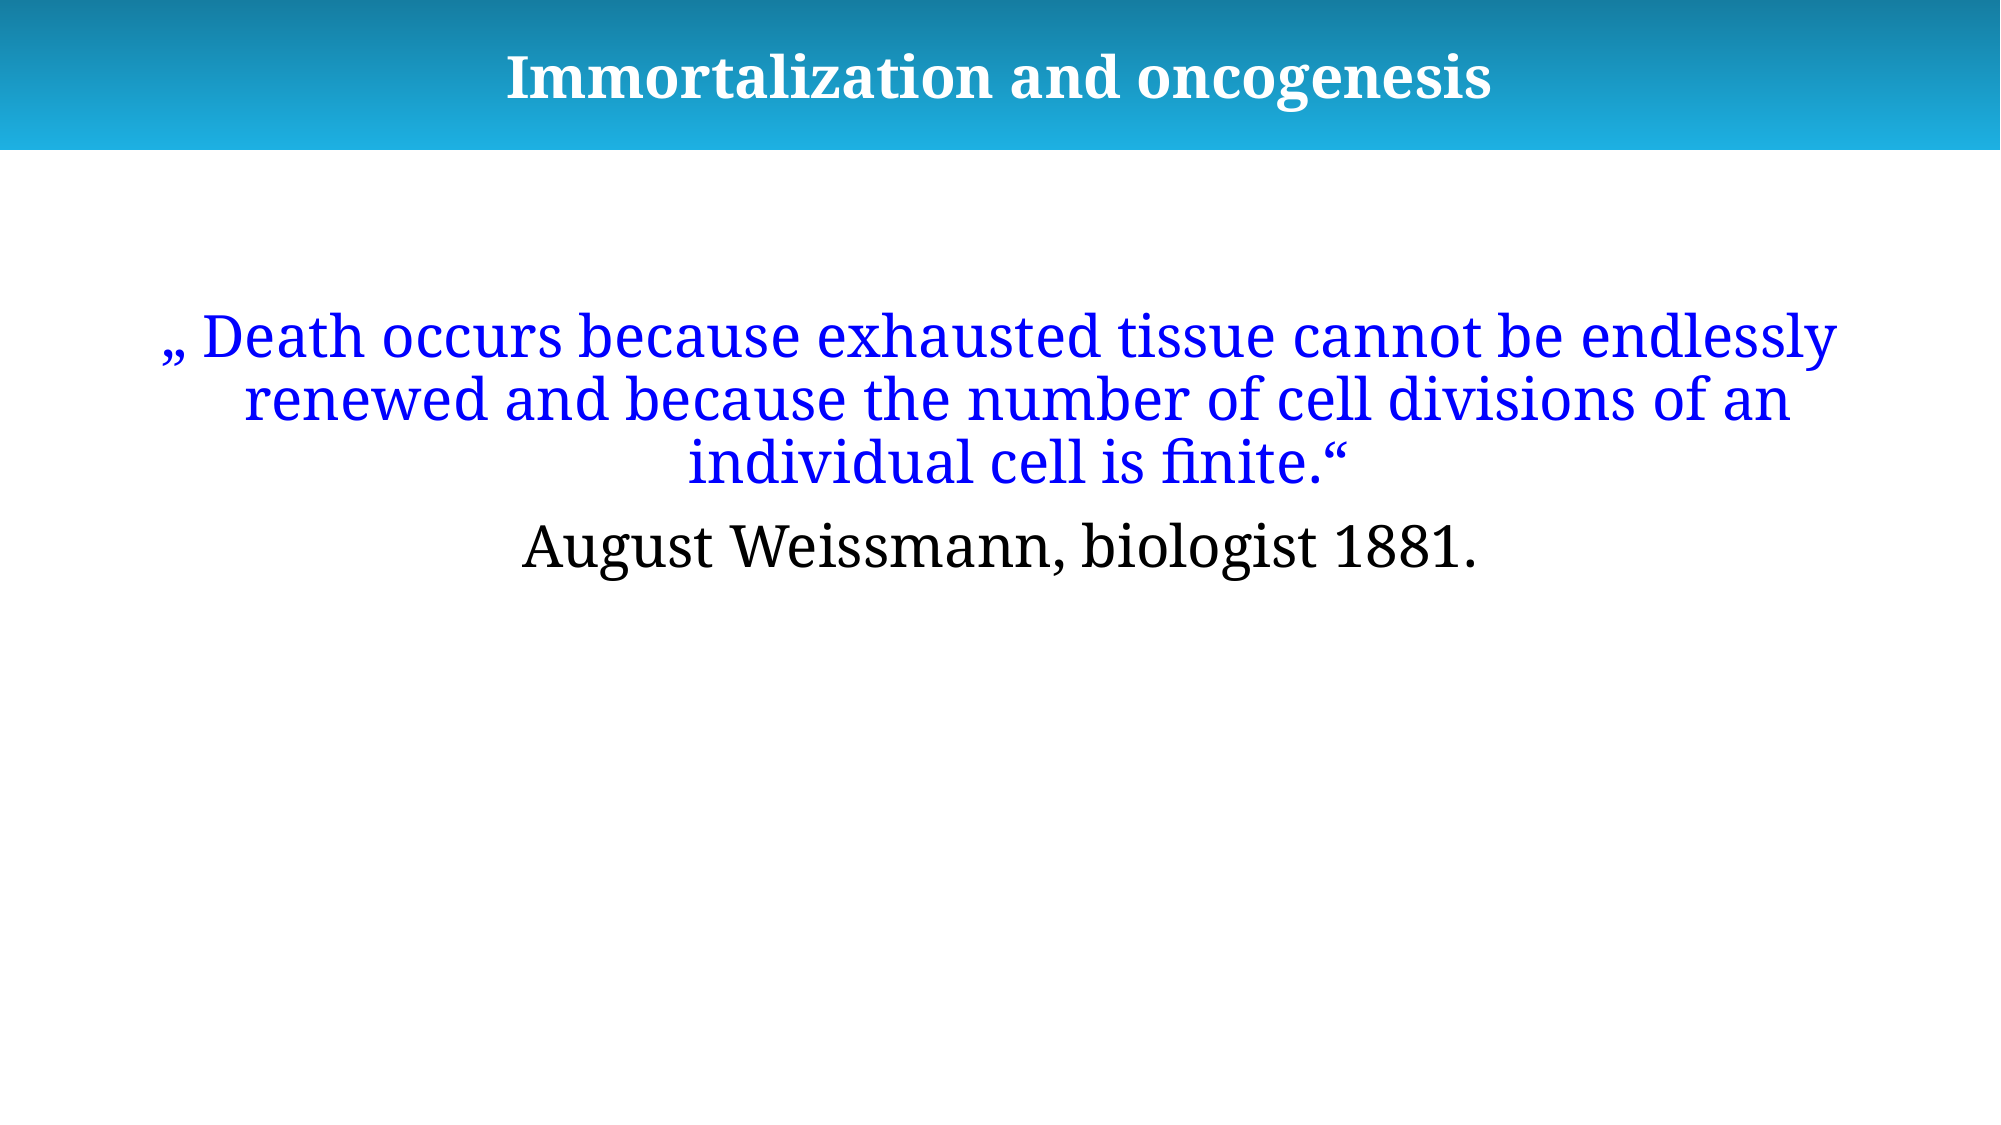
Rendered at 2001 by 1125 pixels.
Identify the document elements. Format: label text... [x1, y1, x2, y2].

text_box Immortalization and oncogenesis [0, 0, 2000, 150]
list „ Death occurs because exhausted tissue cannot be endlessly renewed and because the number of cell divisions of an individual cell is finite.“ August Weissmann, biologist 1881. [137, 299, 1863, 1014]
